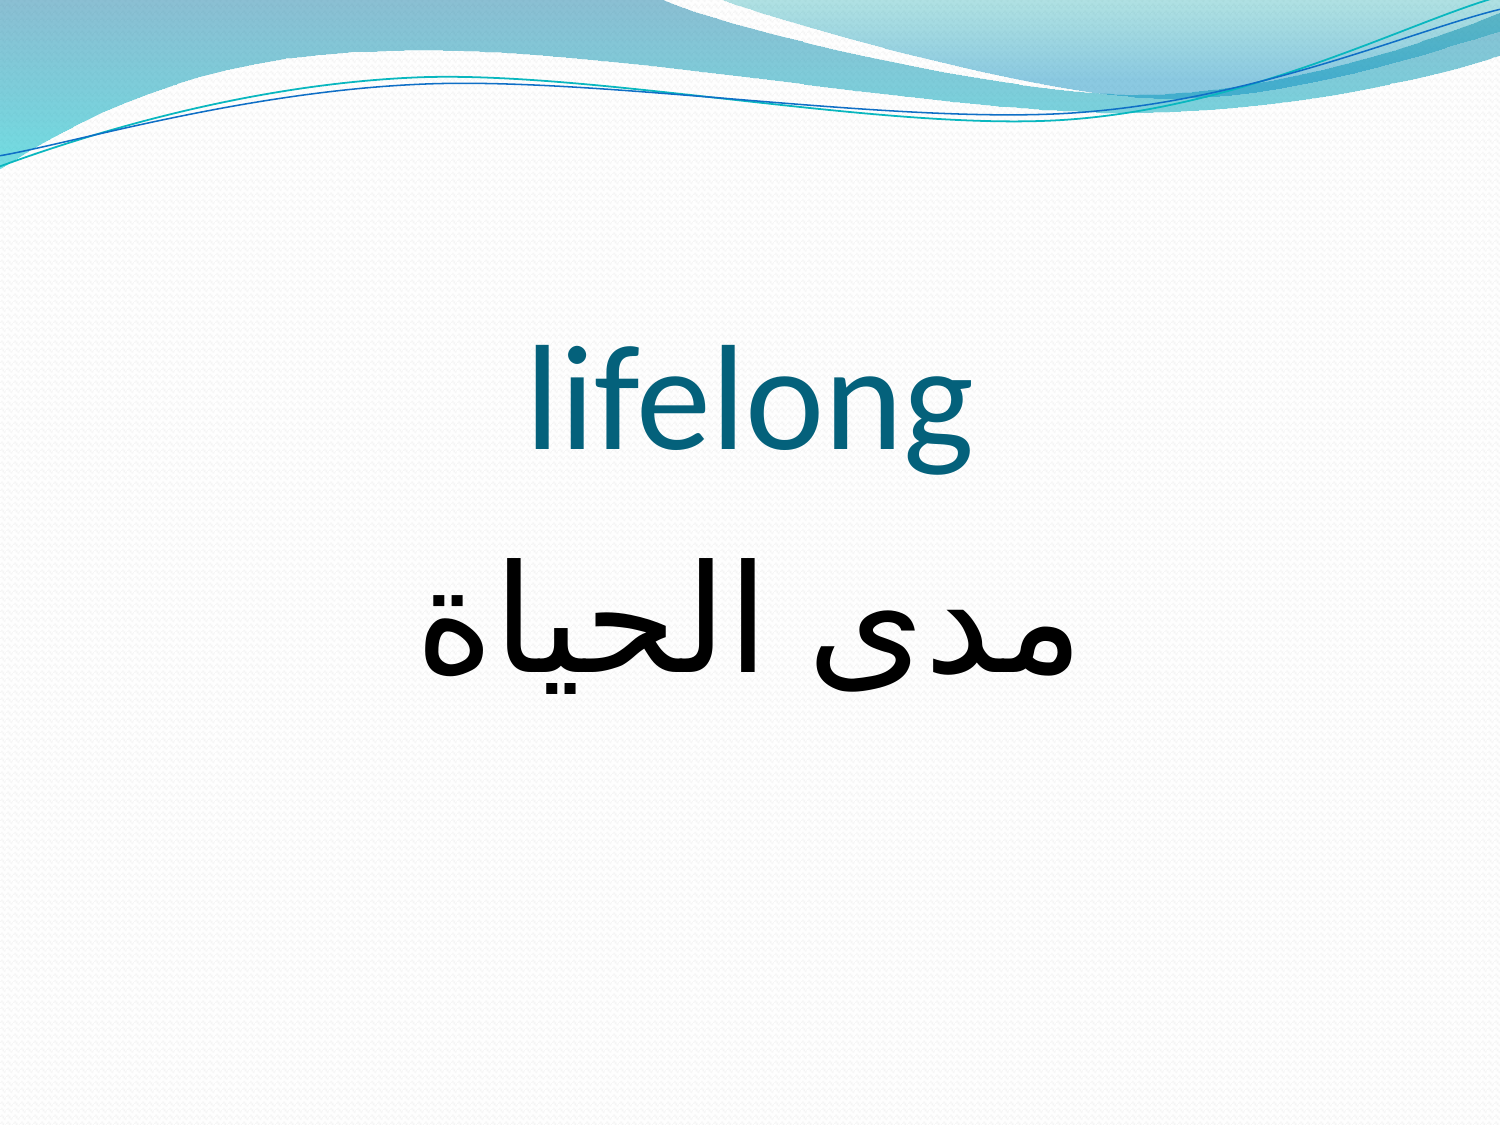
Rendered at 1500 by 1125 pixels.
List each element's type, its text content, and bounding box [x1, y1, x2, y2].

list مدى الحياة [75, 515, 1425, 1038]
title lifelong [75, 115, 1425, 480]
